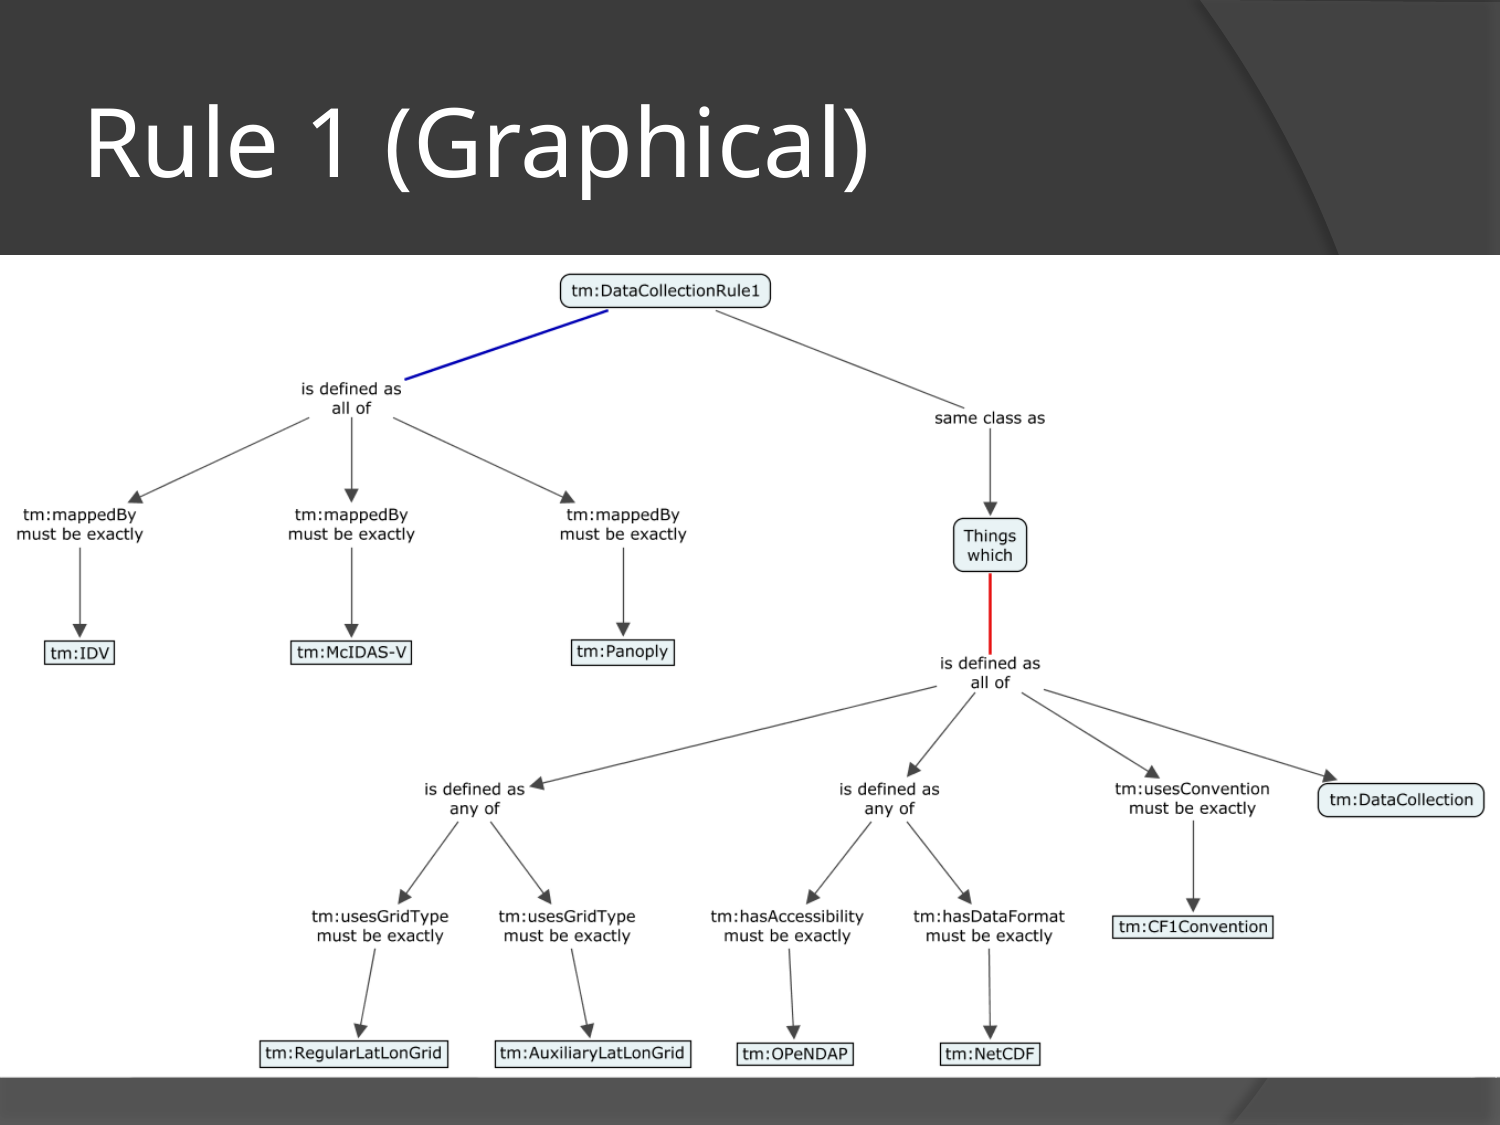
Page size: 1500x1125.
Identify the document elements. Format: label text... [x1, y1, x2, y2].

picture [0, 254, 1500, 1079]
title Rule 1 (Graphical) [75, 45, 1300, 233]
